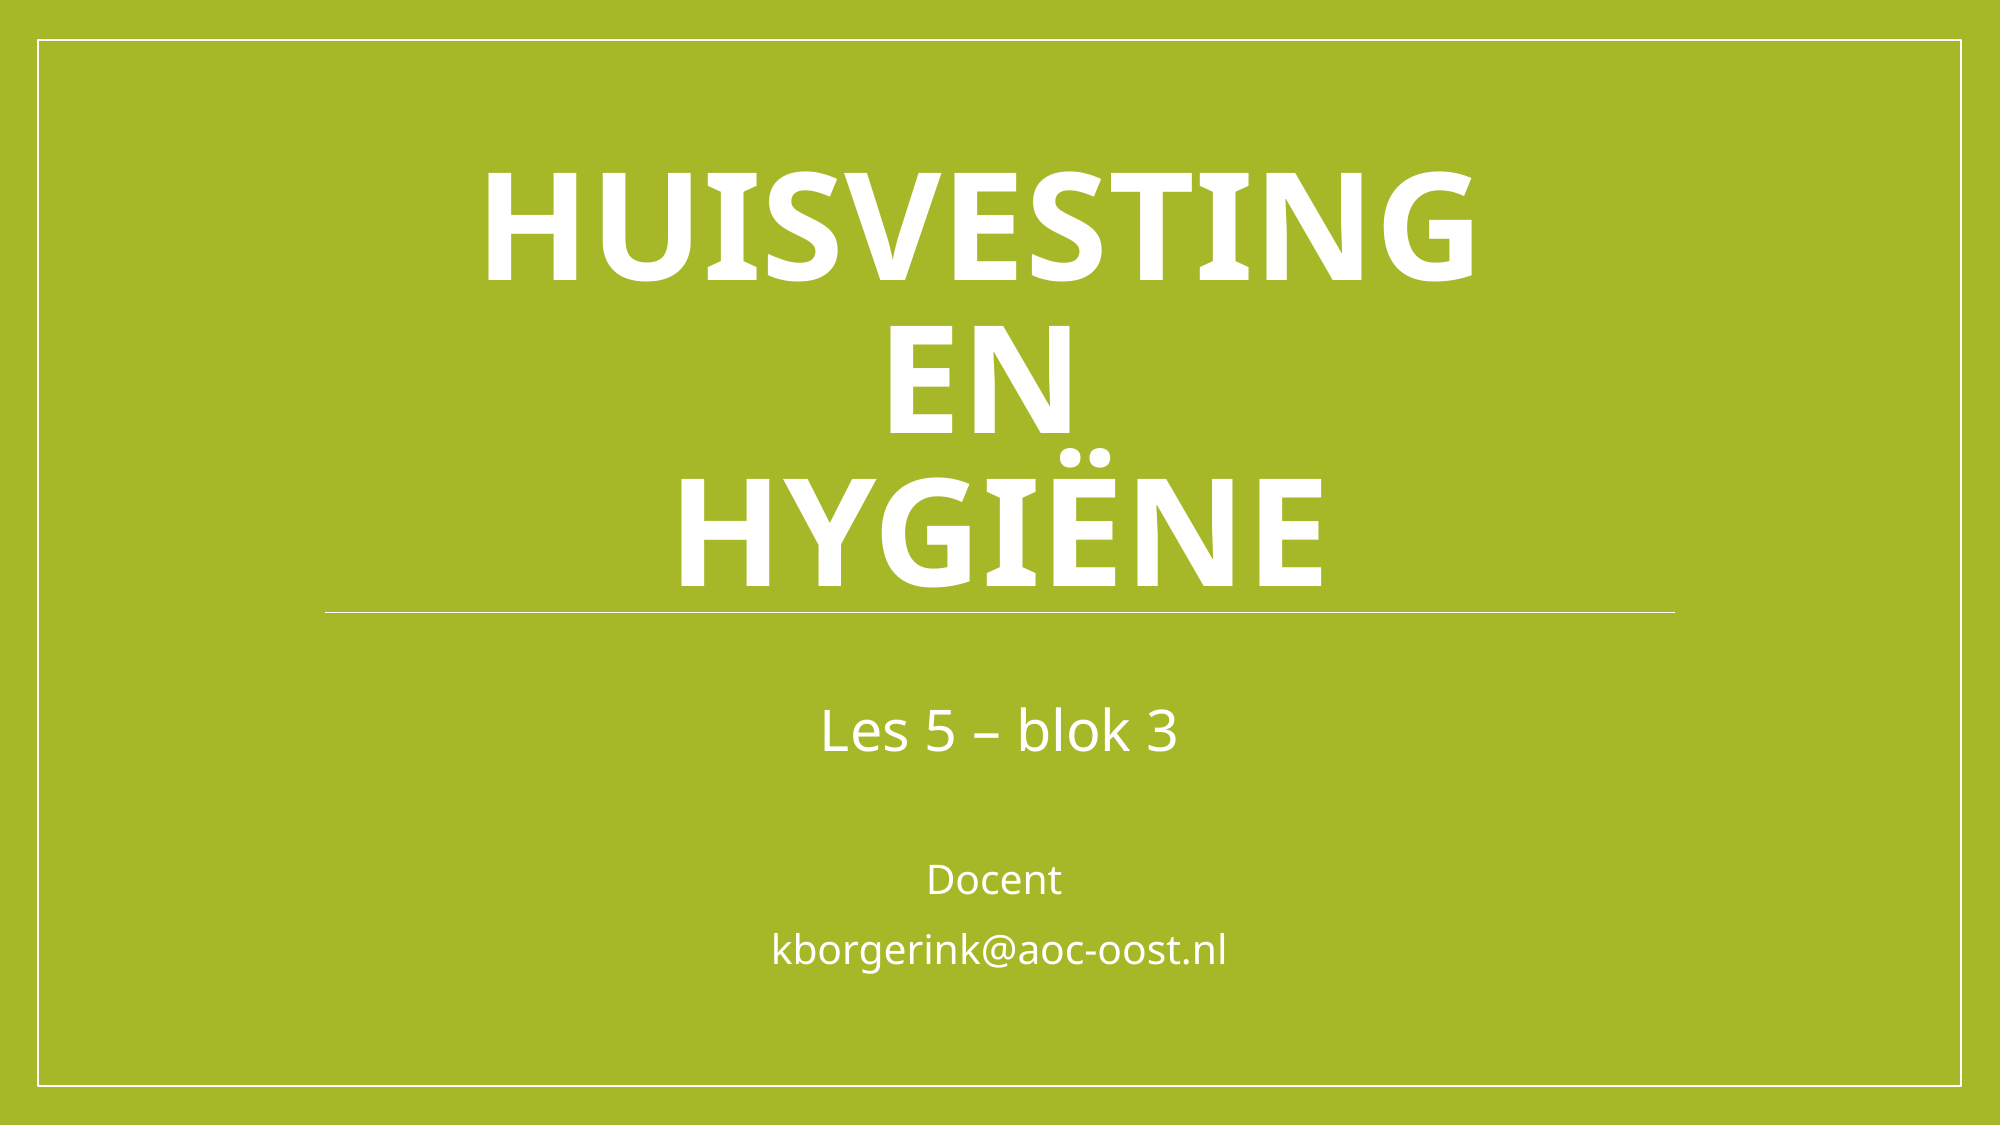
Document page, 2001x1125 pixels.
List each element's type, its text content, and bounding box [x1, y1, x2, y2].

subtitle Les 5 – blok 3 Docent kborgerink@aoc-oost.nl [280, 694, 1719, 982]
title Huisvesting en Hygiëne [182, 144, 1818, 625]
